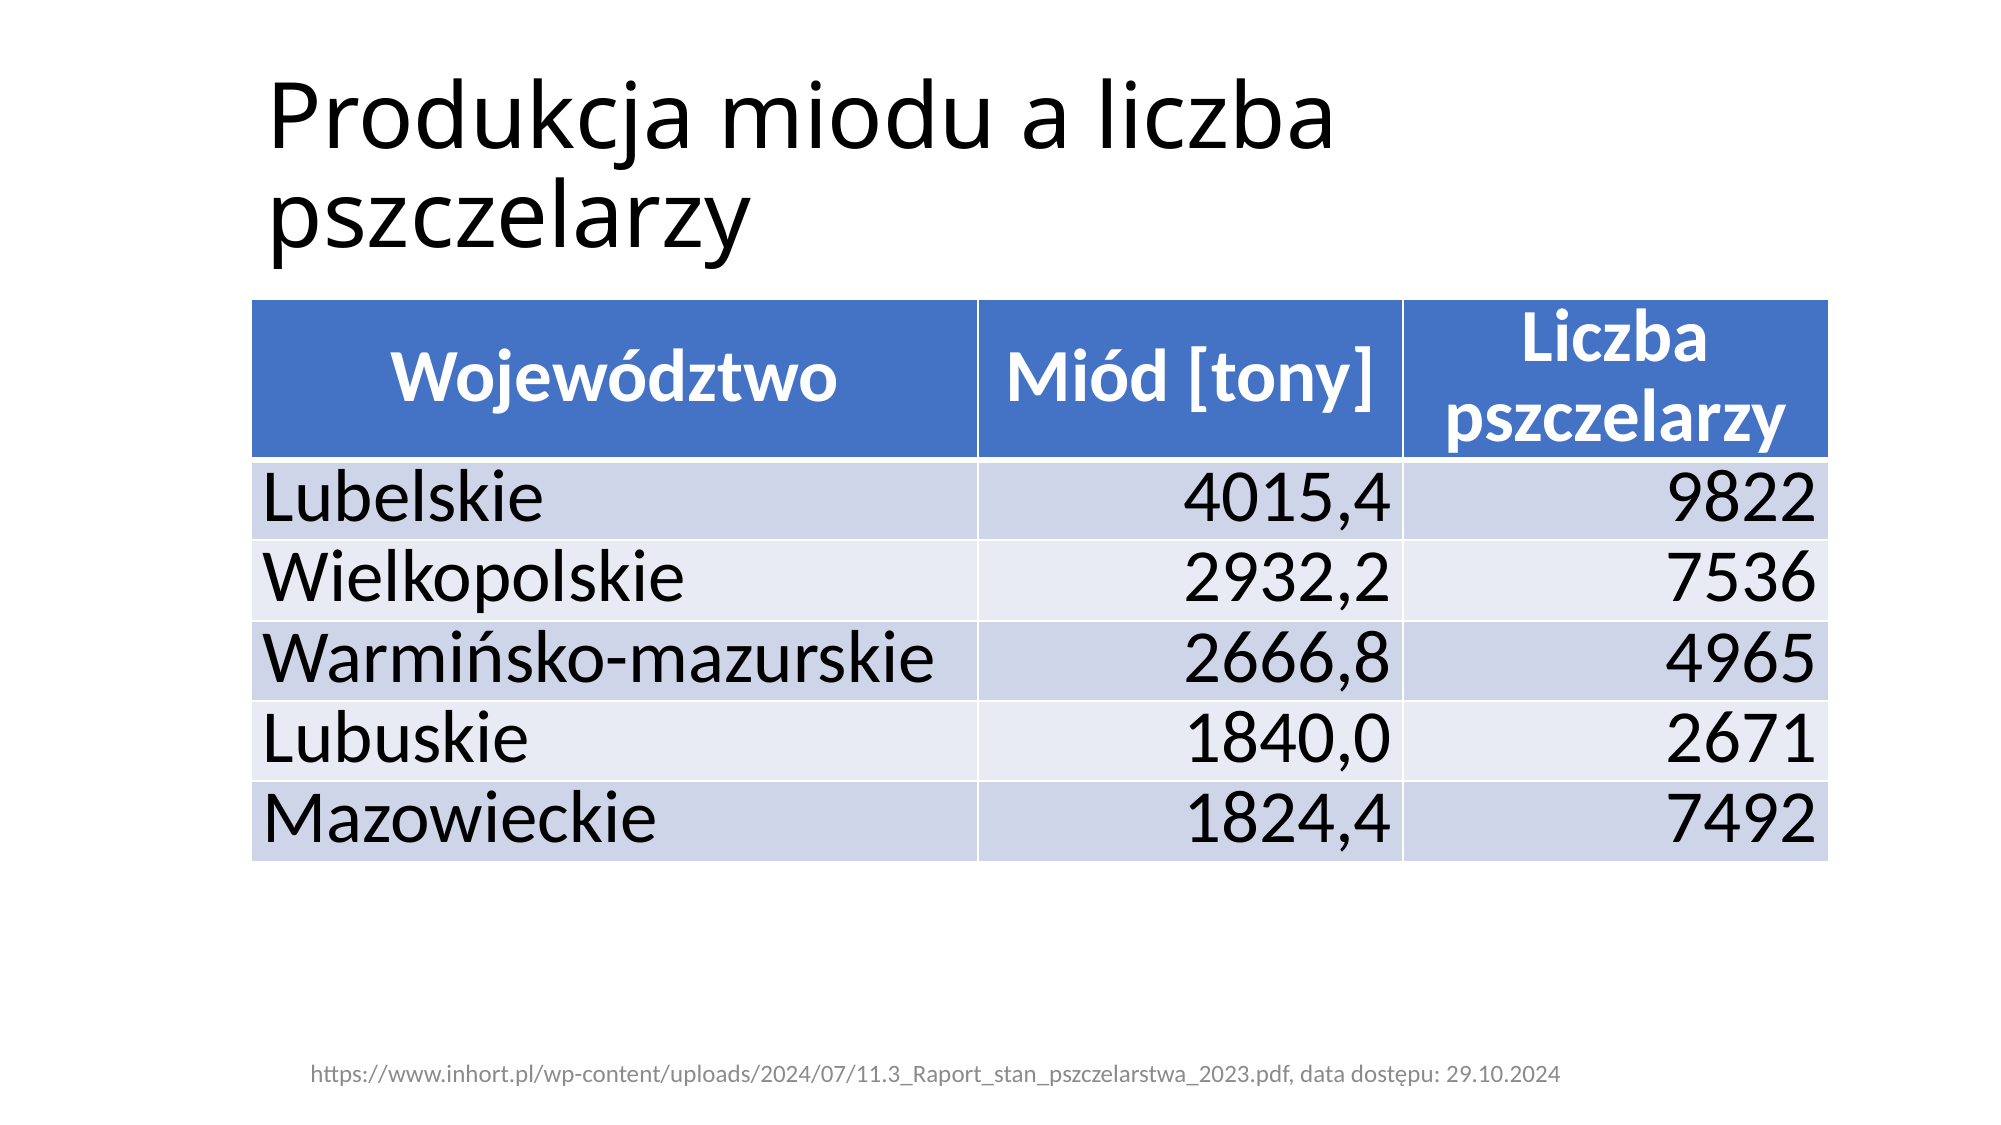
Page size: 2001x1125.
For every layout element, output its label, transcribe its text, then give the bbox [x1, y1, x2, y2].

table_cell Lubuskie [252, 702, 977, 780]
table_header Miód [tony] [979, 300, 1402, 457]
footer https://www.inhort.pl/wp-content/uploads/2024/07/11.3_Raport_stan_pszczelarstwa_2023.pdf, data dostępu: 29.10.2024 [137, 1042, 1736, 1103]
table_cell 1840,0 [979, 702, 1402, 780]
table_cell Lubelskie [252, 463, 977, 539]
table_cell 1824,4 [979, 782, 1402, 861]
table_cell 9822 [1404, 463, 1828, 539]
table_cell 7492 [1404, 782, 1828, 861]
table_cell 2671 [1404, 702, 1828, 780]
title Produkcja miodu a liczba pszczelarzy [251, 59, 1863, 278]
table_cell 7536 [1404, 541, 1828, 620]
table_cell 2666,8 [979, 622, 1402, 700]
table_cell 2932,2 [979, 541, 1402, 620]
table_cell 4015,4 [979, 463, 1402, 539]
table_cell 4965 [1404, 622, 1828, 700]
table_header Województwo [252, 300, 977, 457]
table_cell Mazowieckie [252, 782, 977, 861]
table_cell Warmińsko-mazurskie [252, 622, 977, 700]
table_header Liczba pszczelarzy [1404, 300, 1828, 457]
table_cell Wielkopolskie [252, 541, 977, 620]
